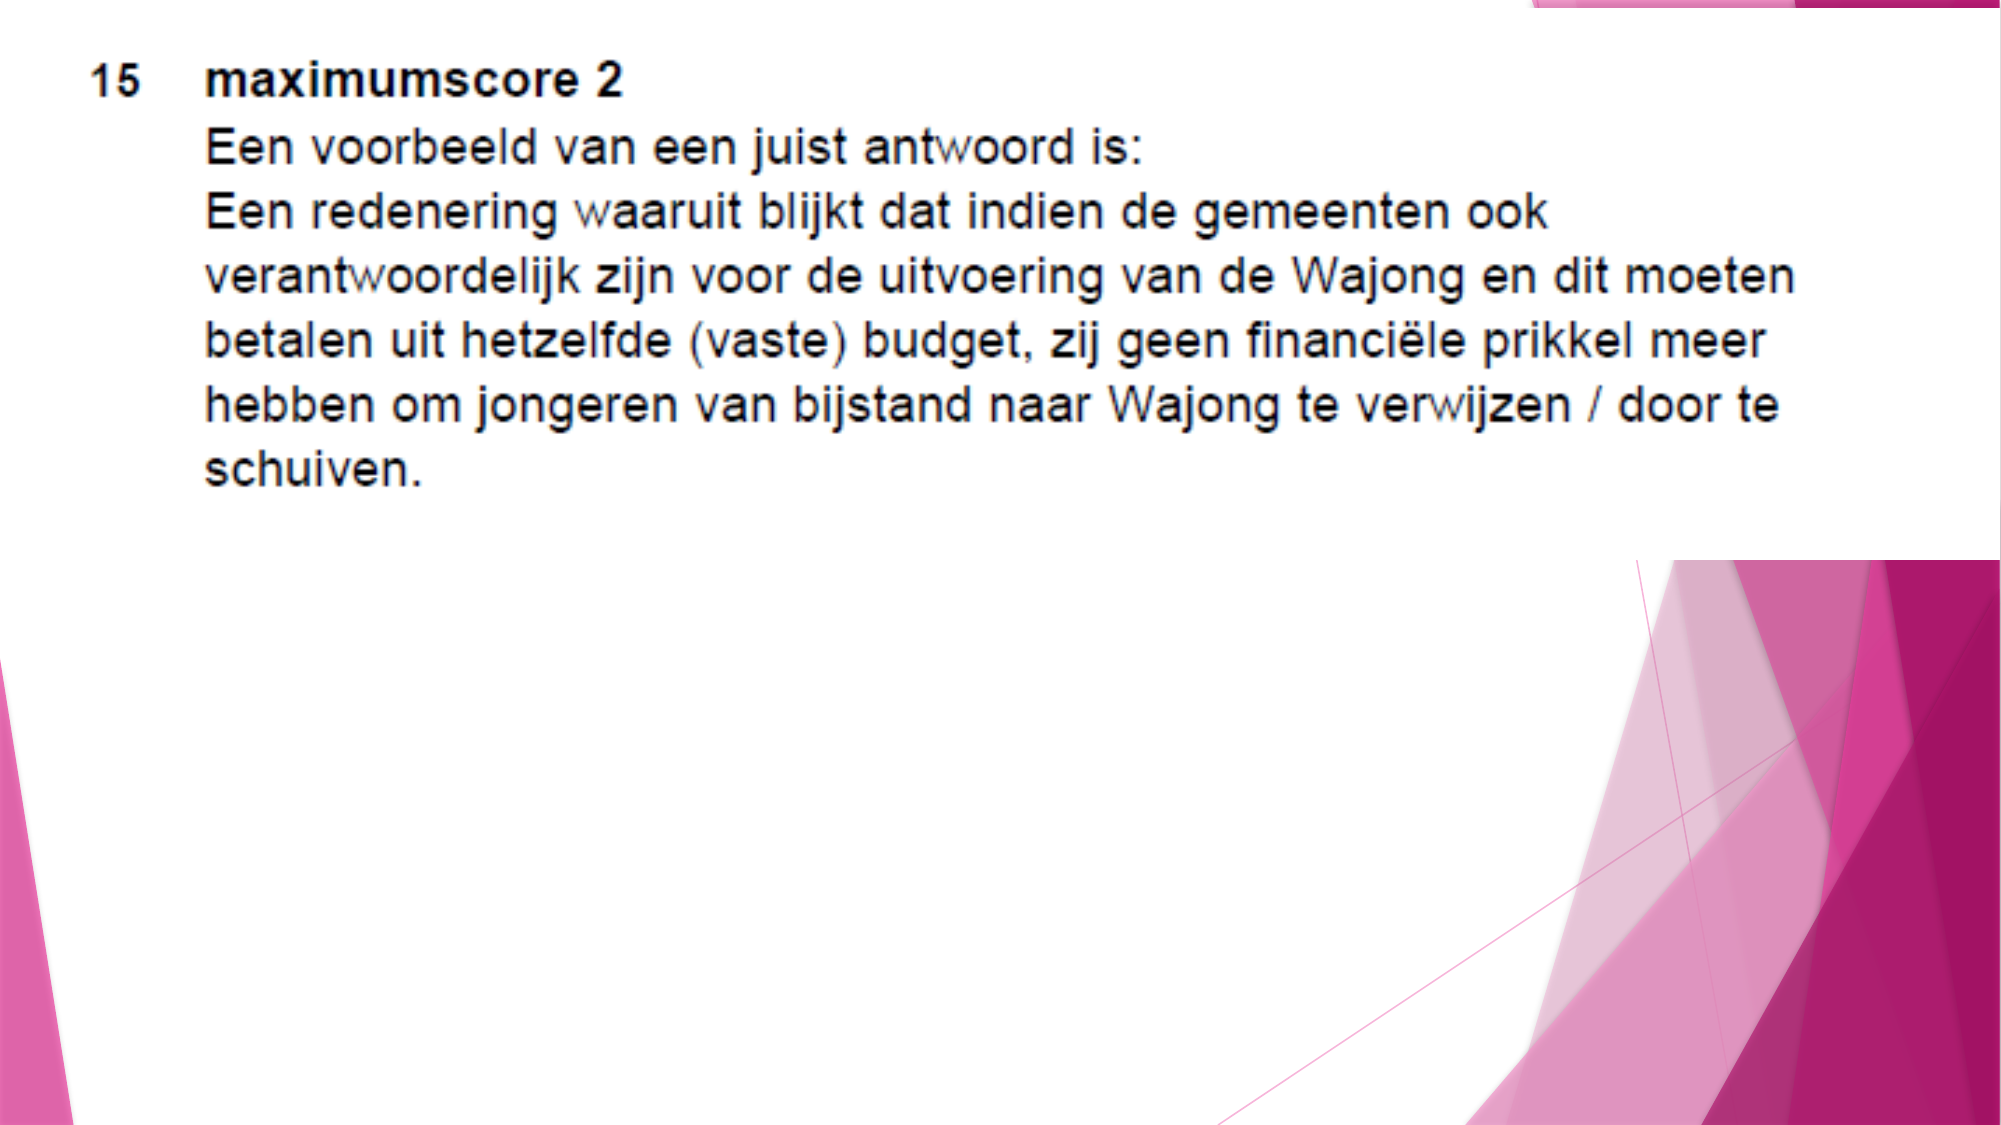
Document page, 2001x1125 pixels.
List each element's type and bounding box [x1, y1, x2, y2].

picture [0, 8, 2000, 561]
